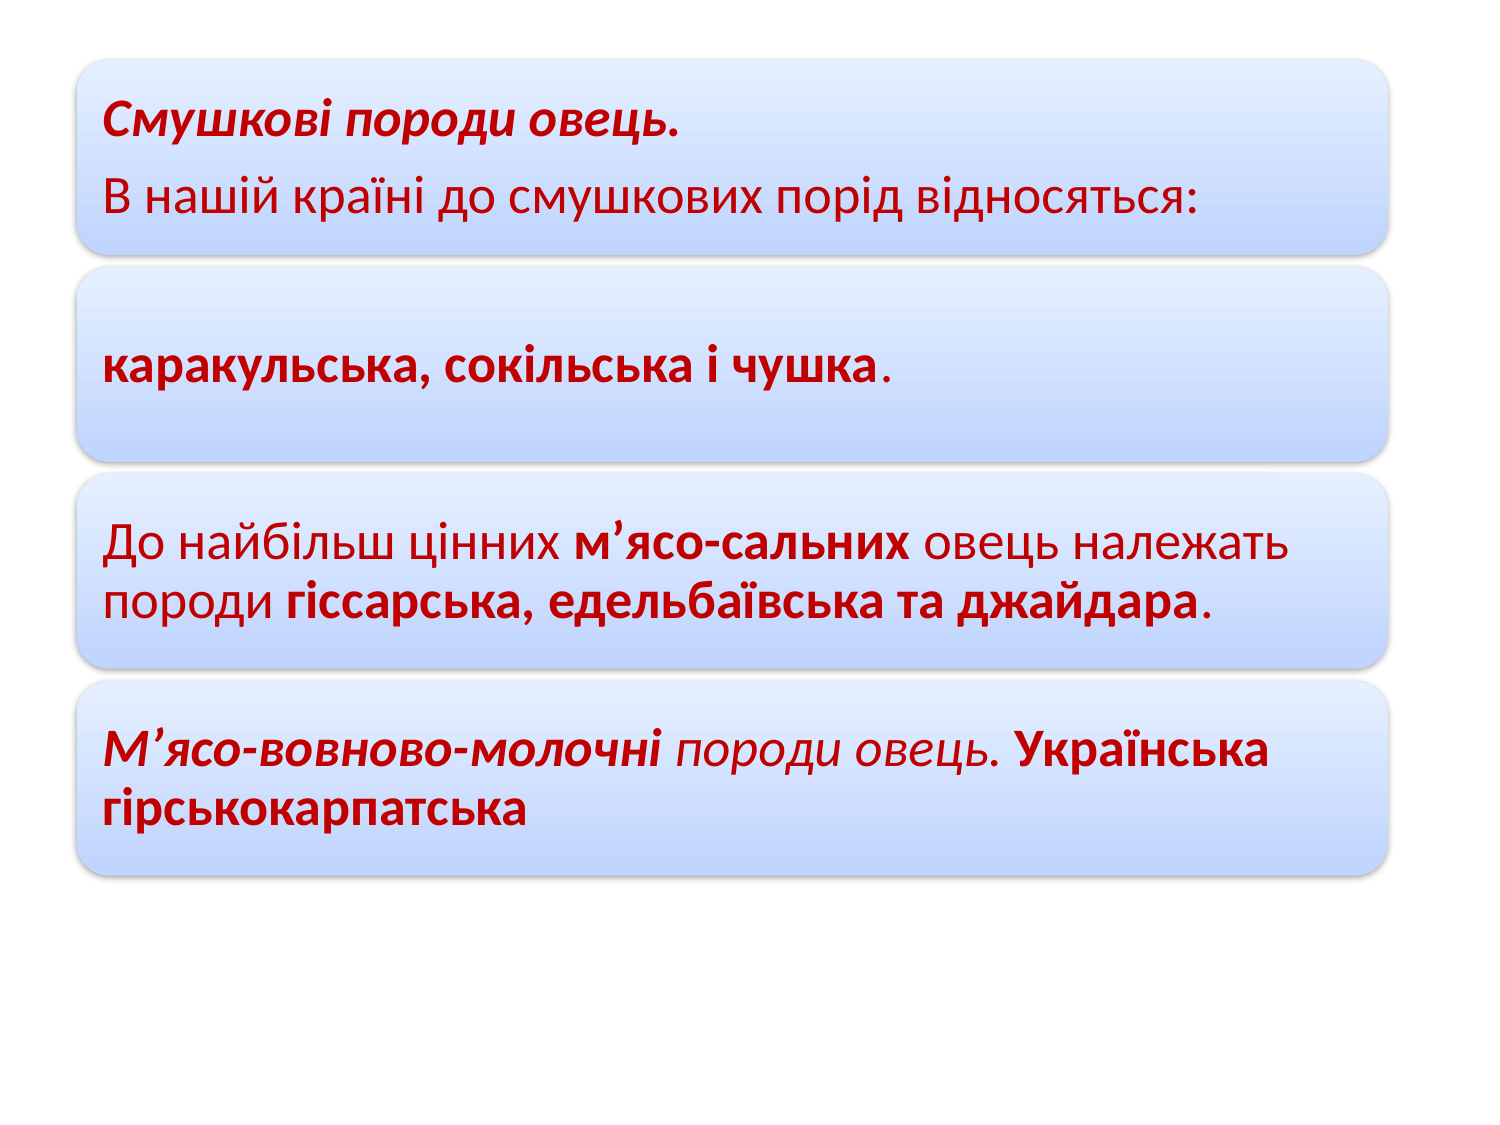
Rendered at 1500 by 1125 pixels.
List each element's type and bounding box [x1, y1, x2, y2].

text_box [76, 54, 1389, 882]
